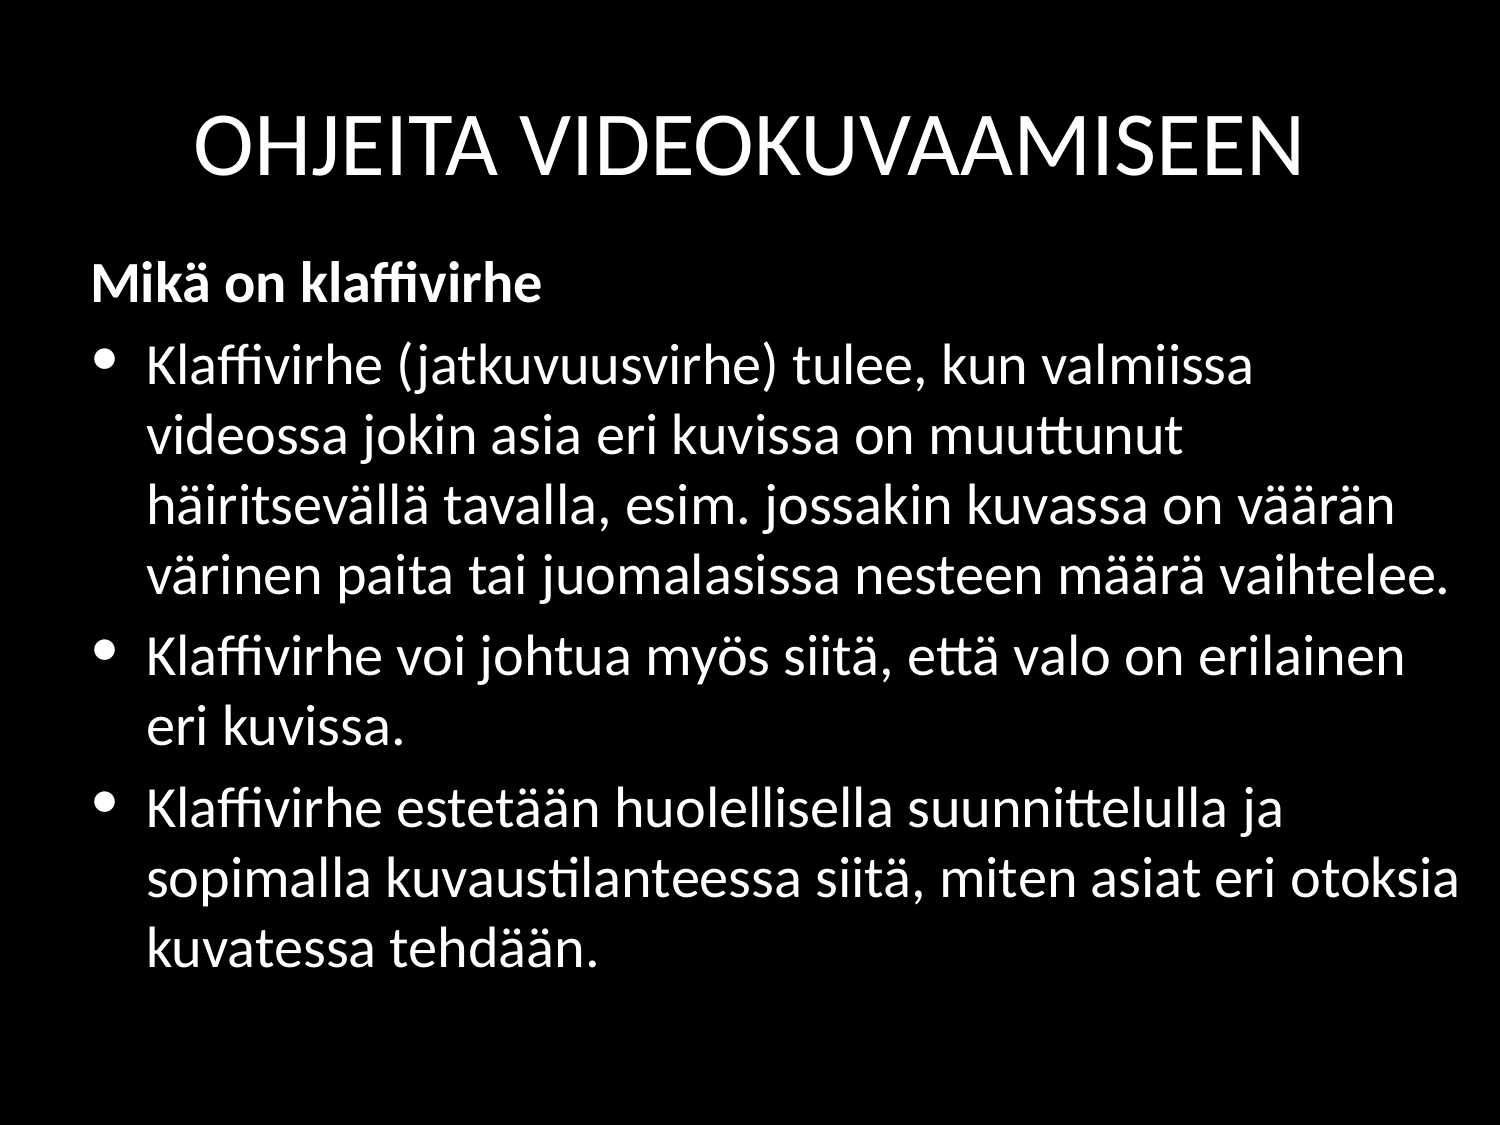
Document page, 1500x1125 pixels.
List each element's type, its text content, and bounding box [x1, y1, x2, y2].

title OHJEITA VIDEOKUVAAMISEEN [75, 45, 1425, 233]
list Mikä on klaffivirhe Klaffivirhe (jatkuvuusvirhe) tulee, kun valmiissa videossa jokin asia eri kuvissa on muuttunut häiritsevällä tavalla, esim. jossakin kuvassa on väärän värinen paita tai juomalasissa nesteen määrä vaihtelee. Klaffivirhe voi johtua myös siitä, että valo on erilainen eri kuvissa. Klaffivirhe estetään huolellisella suunnittelulla ja sopimalla kuvaustilanteessa siitä, miten asiat eri otoksia kuvatessa tehdään. [75, 236, 1482, 1045]
